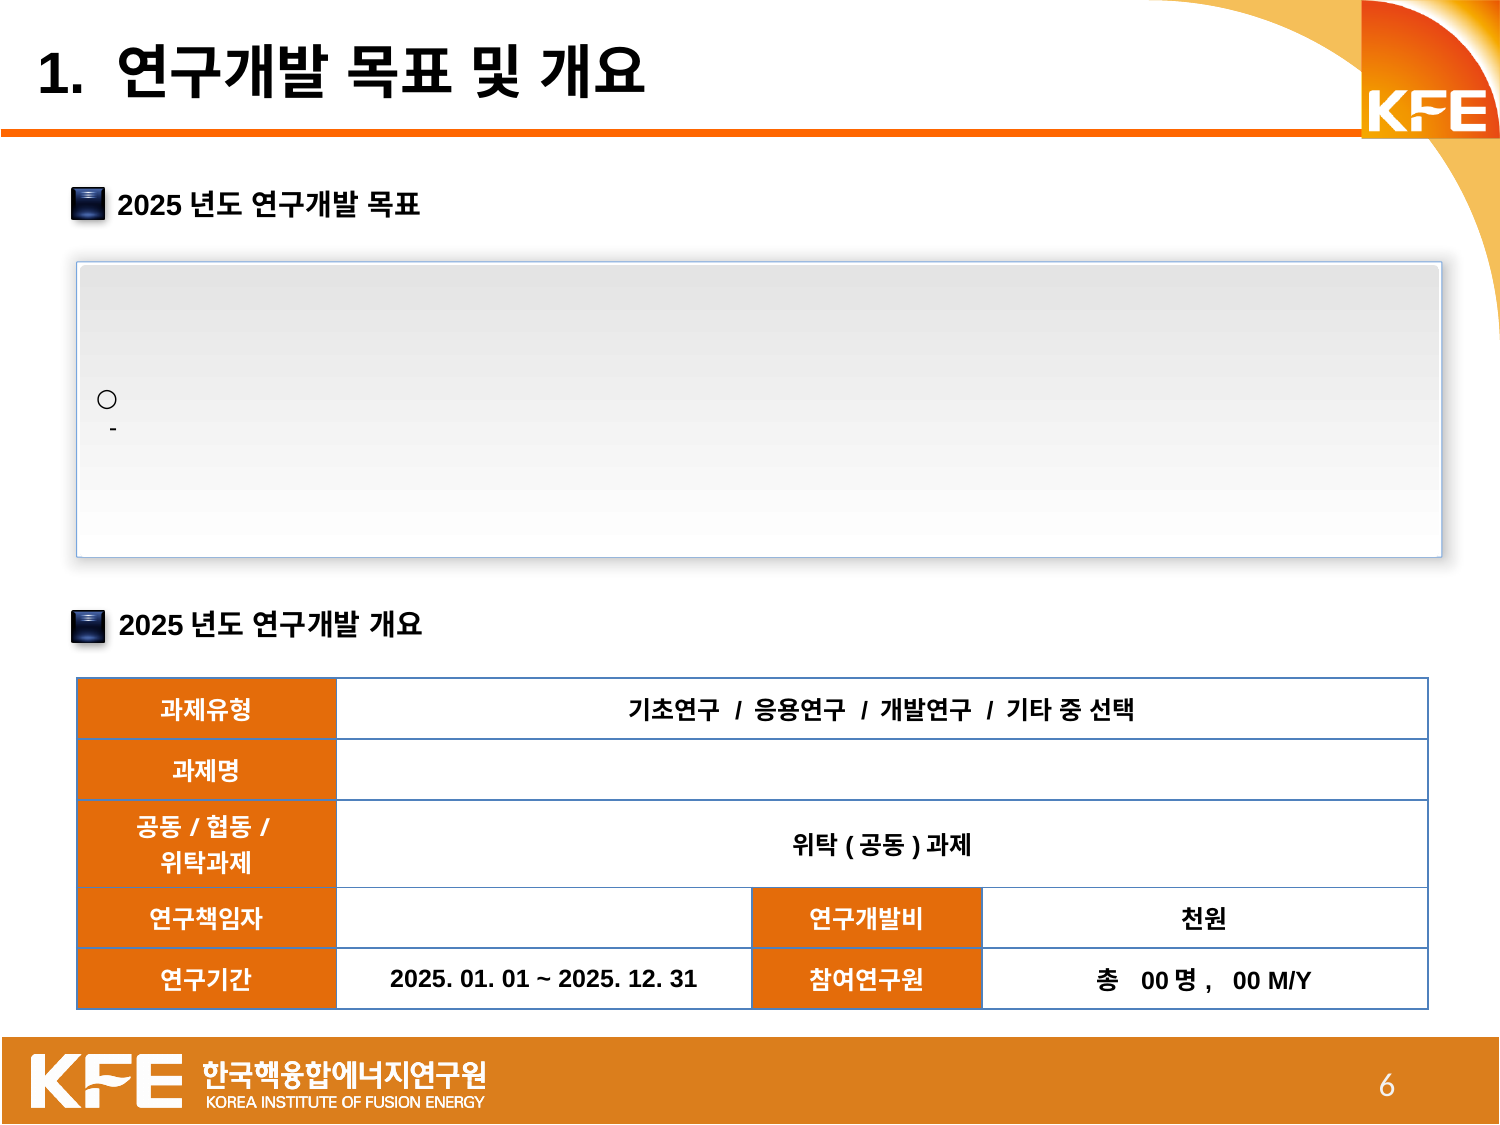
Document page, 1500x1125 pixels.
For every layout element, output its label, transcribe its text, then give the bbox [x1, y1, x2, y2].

table_cell [337, 888, 751, 947]
text_box [76, 261, 1442, 558]
picture [71, 609, 105, 643]
table_cell 연구기간 [78, 949, 336, 1008]
picture [1359, 75, 1500, 140]
table_cell 연구책임자 [78, 888, 336, 947]
table_cell 2025. 01. 01 ~ 2025. 12. 31 [337, 949, 751, 1008]
table_header 기초연구 / 응용연구 / 개발연구 / 기타 중 선택 [337, 679, 1427, 738]
text_box 2025년도 연구개발 목표 [102, 179, 504, 239]
text_box ○ - [79, 264, 1440, 558]
table_cell 참여연구원 [753, 949, 981, 1008]
text_box [79, 172, 1445, 239]
picture [71, 186, 105, 220]
table_cell 과제명 [78, 740, 336, 799]
table_header 과제유형 [78, 679, 336, 738]
table_cell 천원 [983, 888, 1427, 947]
text_box [0, 0, 1500, 75]
text_box 2025년도 연구개발 개요 [104, 599, 505, 653]
table_cell 공동/협동/위탁과제 [78, 801, 336, 887]
table_cell 연구개발비 [753, 888, 981, 947]
table_cell 총 00명, 00 M/Y [983, 949, 1427, 1008]
table_cell [337, 740, 1427, 799]
table_cell 위탁(공동)과제 [337, 801, 1427, 887]
